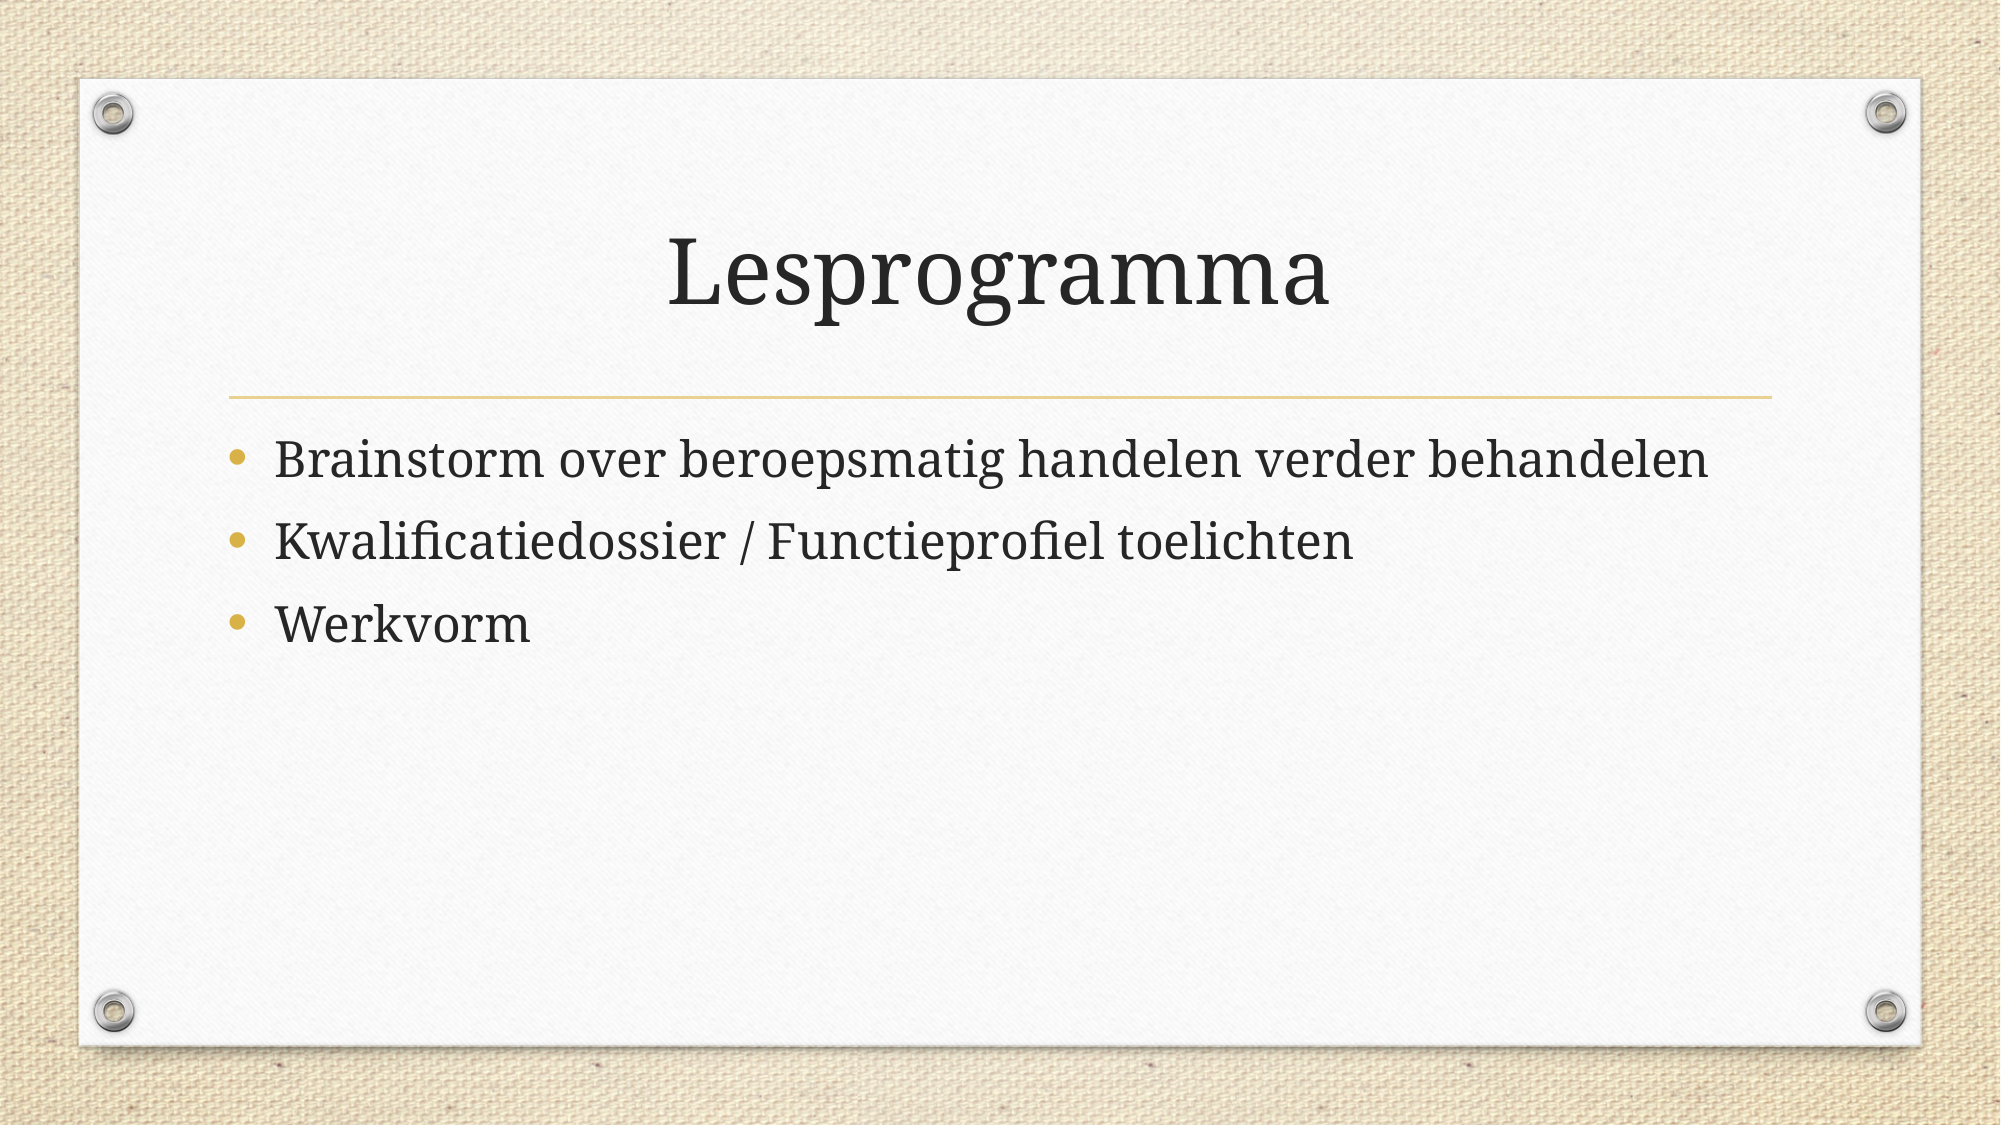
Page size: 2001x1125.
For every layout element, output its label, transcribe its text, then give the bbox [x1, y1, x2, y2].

picture [0, 0, 2001, 1125]
list Brainstorm over beroepsmatig handelen verder behandelen Kwalificatiedossier / Functieprofiel toelichten Werkvorm [212, 419, 1788, 964]
title Lesprogramma [212, 161, 1788, 375]
